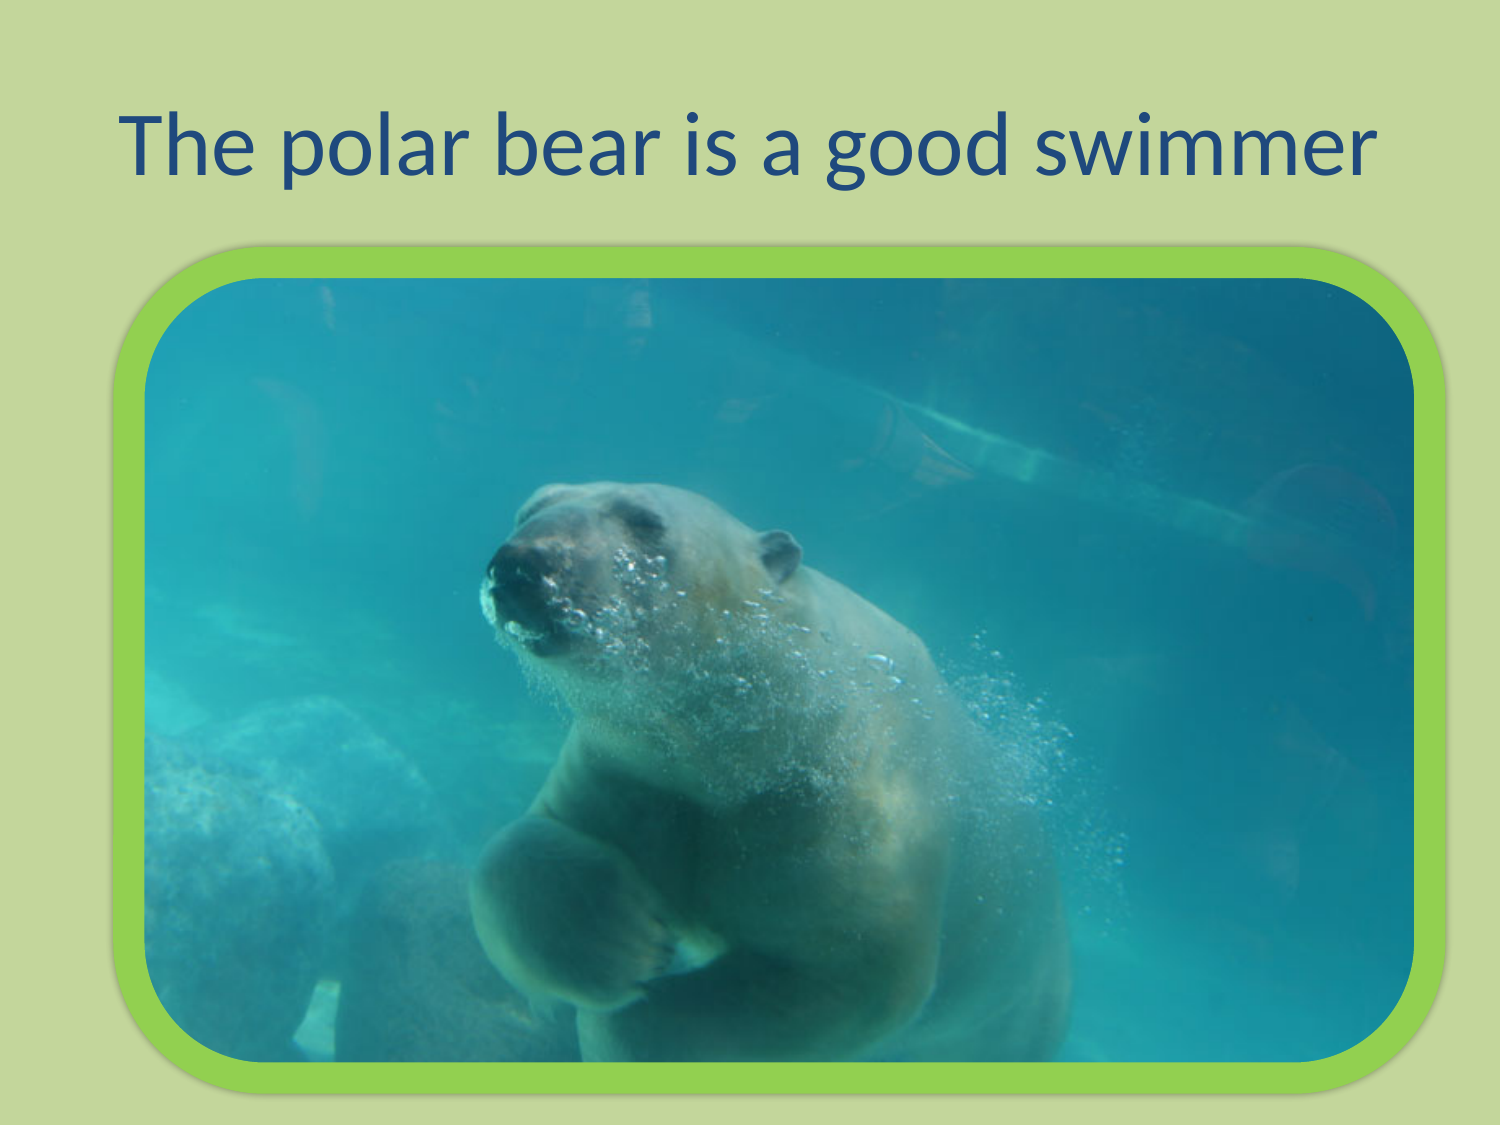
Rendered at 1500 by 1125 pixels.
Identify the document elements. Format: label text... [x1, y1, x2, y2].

title The polar bear is a good swimmer [74, 44, 1426, 233]
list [128, 262, 1430, 1079]
